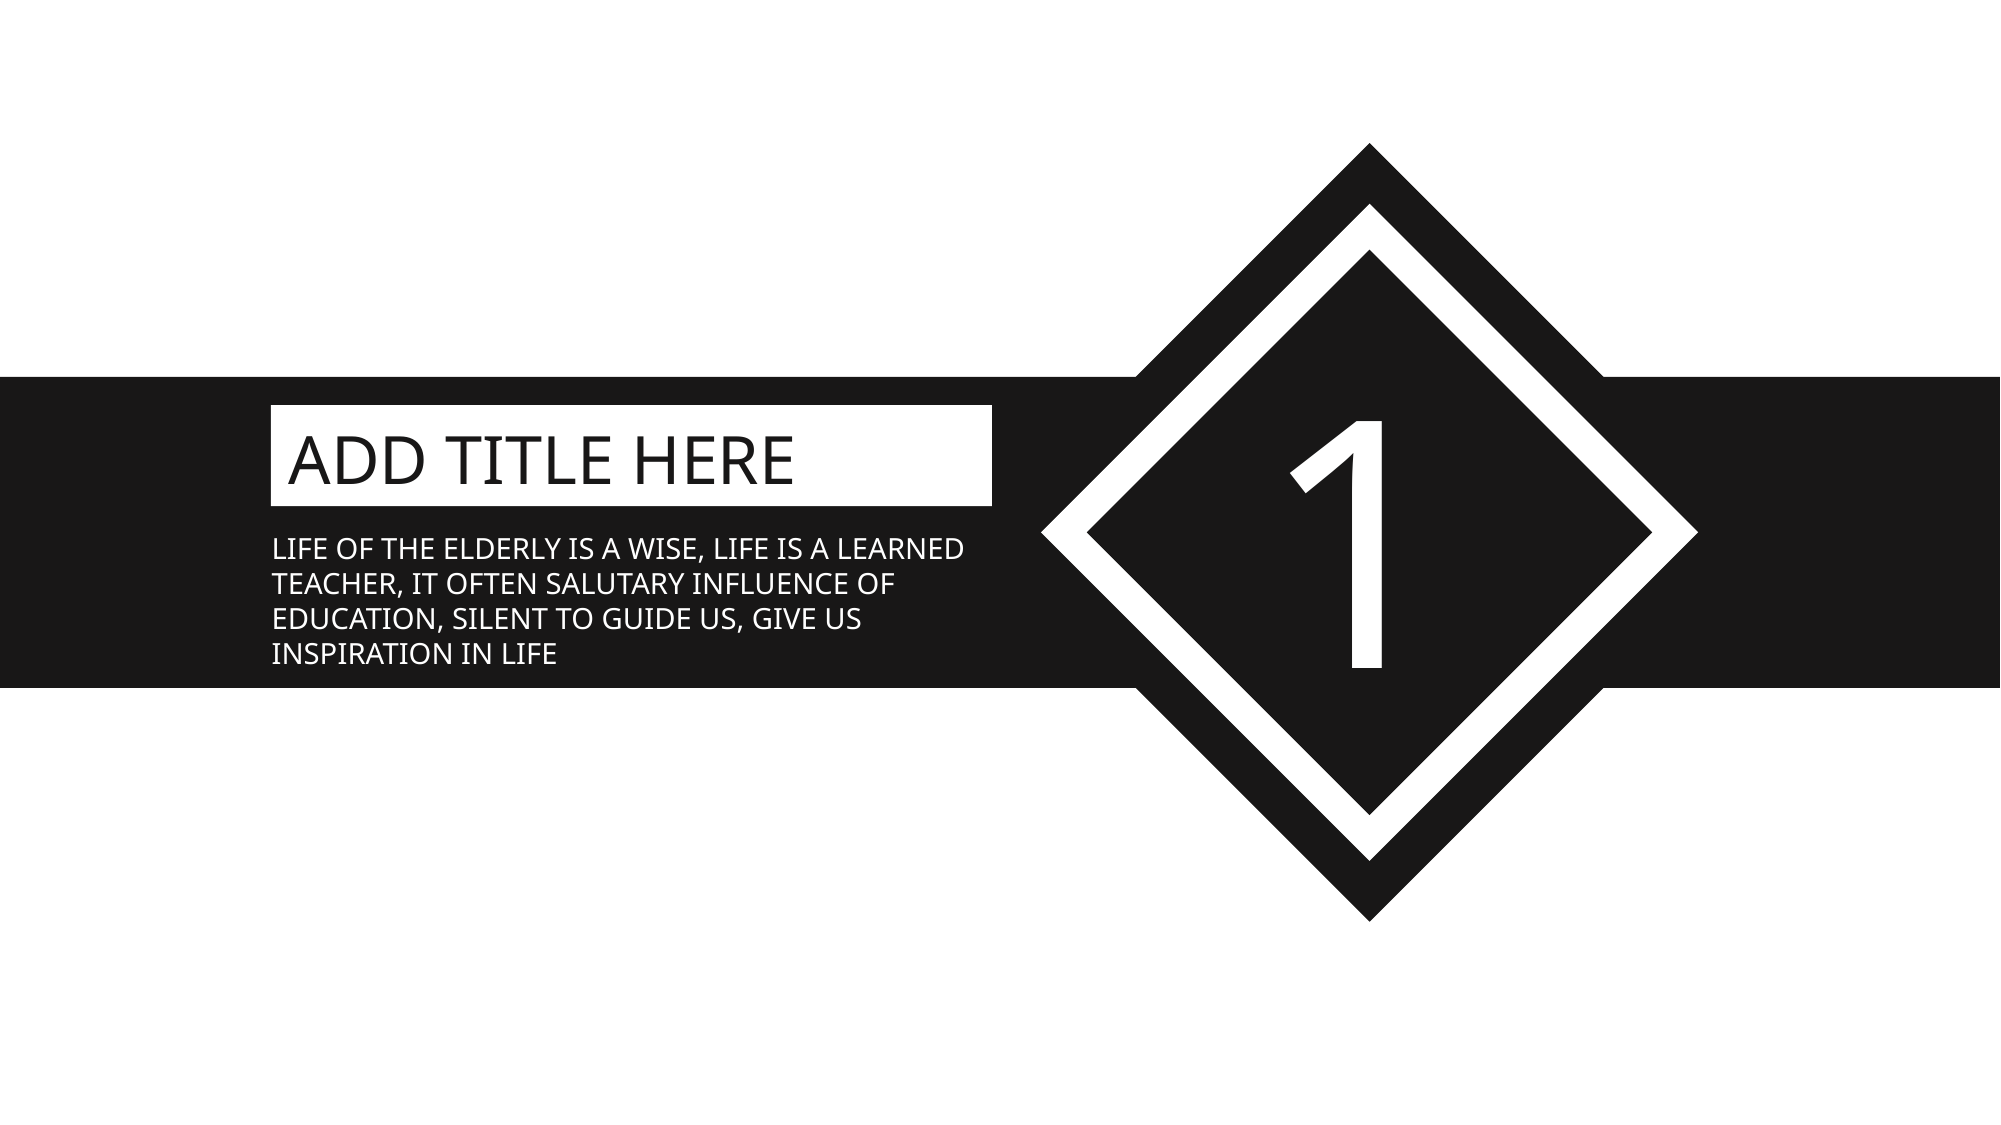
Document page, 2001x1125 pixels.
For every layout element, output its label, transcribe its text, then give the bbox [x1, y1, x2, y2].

text_box [989, 141, 1761, 924]
text_box LIFE OF THE ELDERLY IS A WISE, LIFE IS A LEARNED TEACHER, IT OFTEN SALUTARY INFLUENCE OF EDUCATION, SILENT TO GUIDE US, GIVE US INSPIRATION IN LIFE [256, 522, 1004, 678]
text_box [1472, 350, 1654, 715]
text_box 1 [1244, 315, 1472, 746]
text_box [1085, 373, 1244, 692]
text_box ADD TITLE HERE [273, 410, 987, 506]
text_box [1298, 746, 1441, 817]
text_box [1039, 327, 1244, 737]
text_box [1302, 248, 1437, 315]
text_box [1605, 376, 2000, 689]
text_box [0, 376, 1134, 689]
text_box [270, 404, 993, 507]
text_box [1253, 202, 1700, 863]
